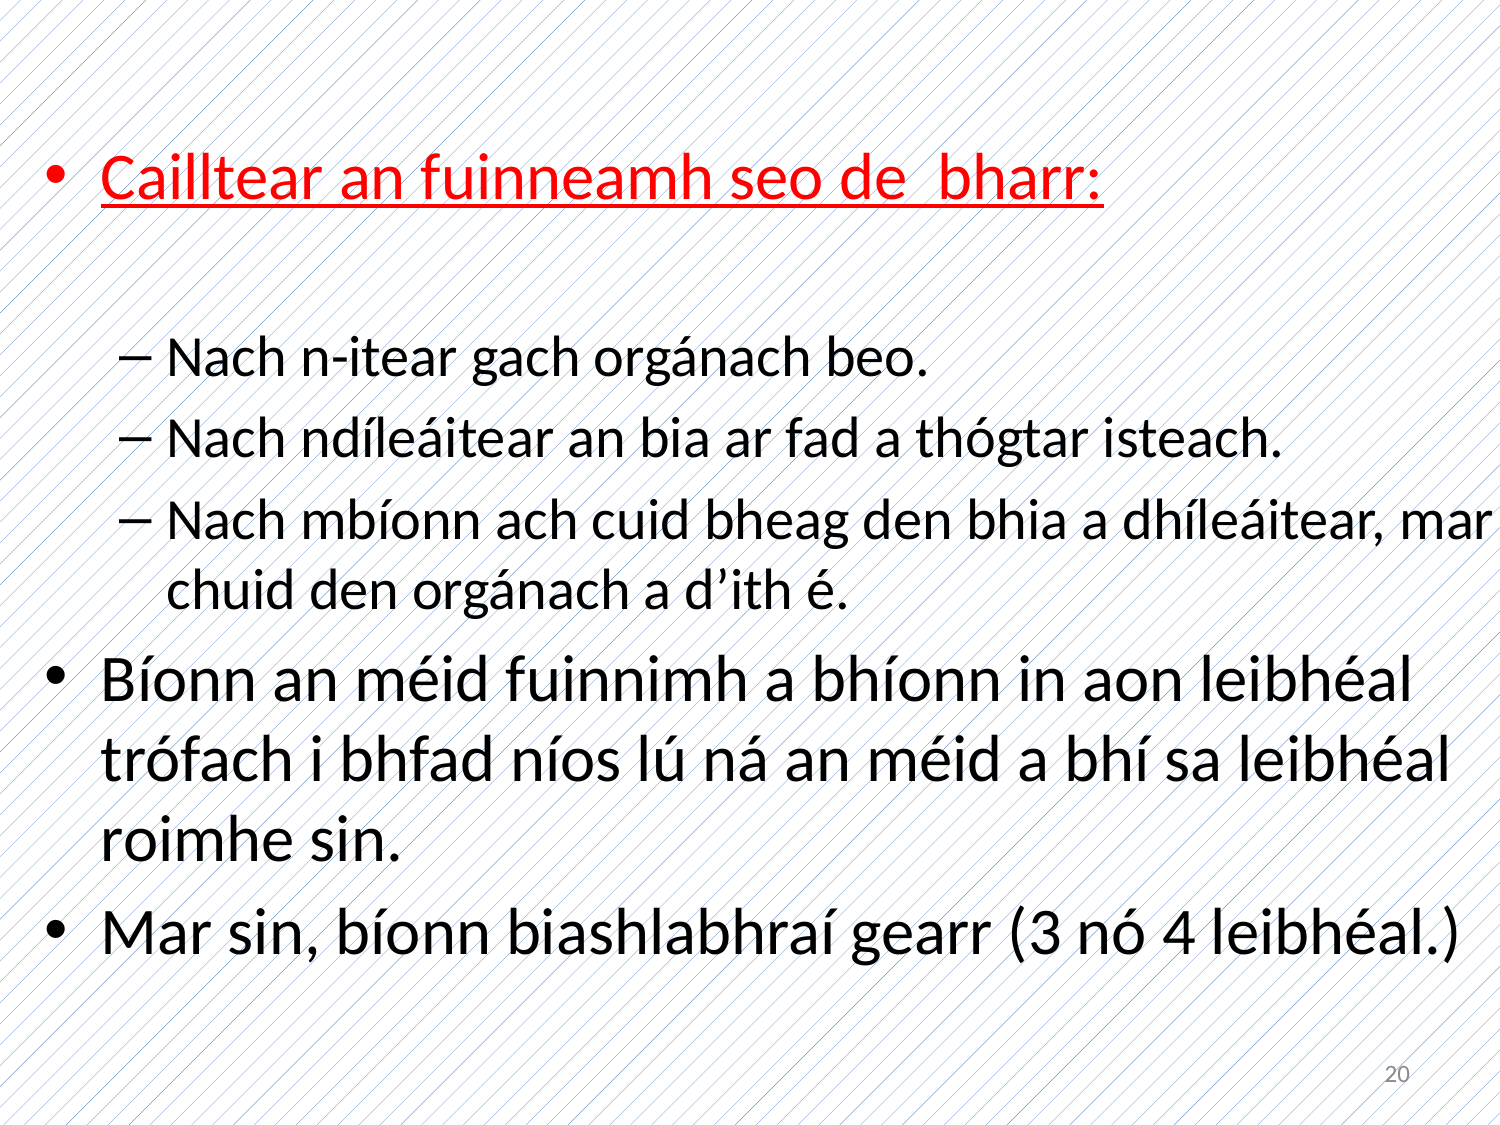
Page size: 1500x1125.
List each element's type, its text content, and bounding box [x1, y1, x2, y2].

slide_number 20 [1074, 1042, 1425, 1103]
list Cailltear an fuinneamh seo de bharr: Nach n-itear gach orgánach beo. Nach ndíleáitear an bia ar fad a thógtar isteach. Nach mbíonn ach cuid bheag den bhia a dhíleáitear, mar chuid den orgánach a d’ith é. Bíonn an méid fuinnimh a bhíonn in aon leibhéal trófach i bhfad níos lú ná an méid a bhí sa leibhéal roimhe sin. Mar sin, bíonn biashlabhraí gearr (3 nó 4 leibhéal.) [29, 125, 1500, 1088]
